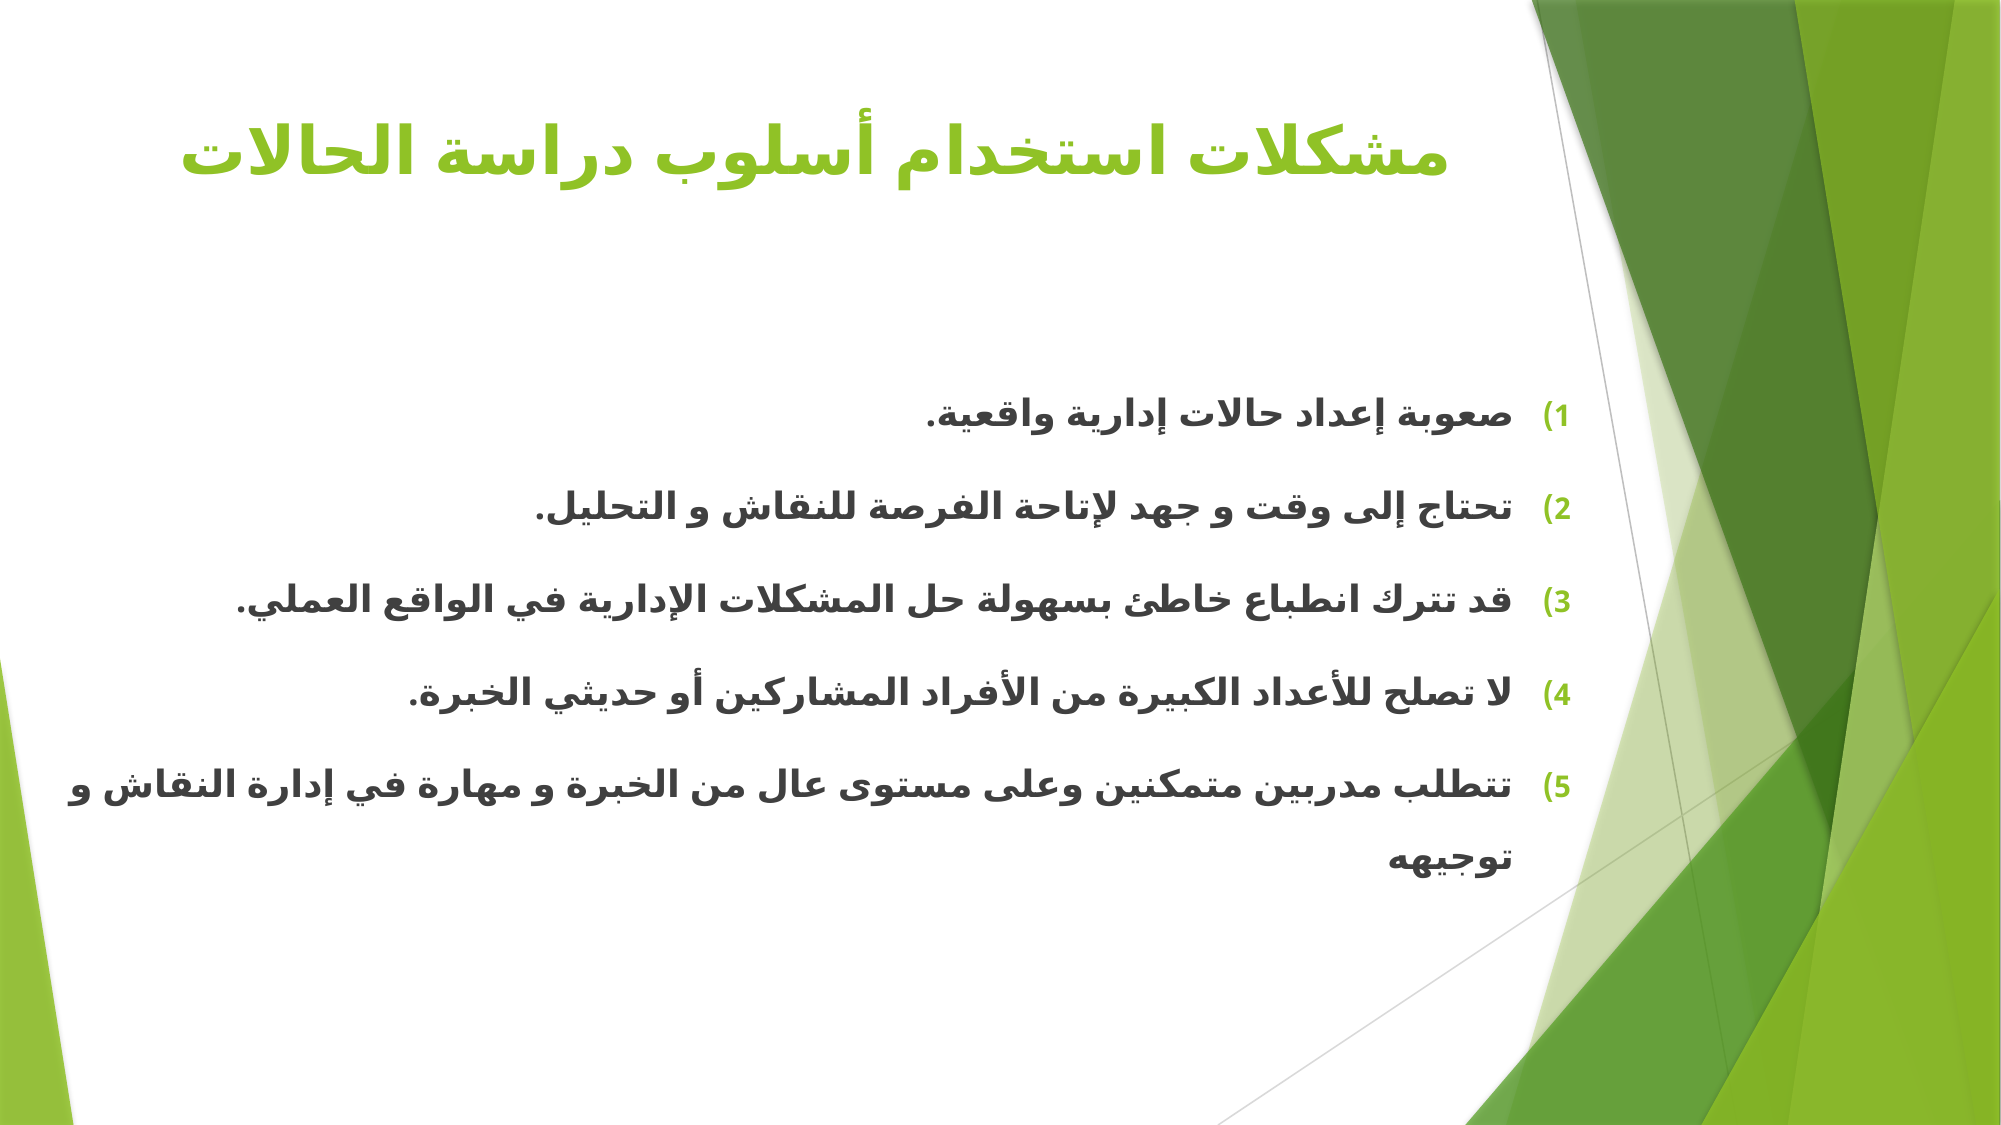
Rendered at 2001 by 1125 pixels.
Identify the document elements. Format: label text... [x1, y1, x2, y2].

list صعوبة إعداد حالات إدارية واقعية. تحتاج إلى وقت و جهد لإتاحة الفرصة للنقاش و التحليل. قد تترك انطباع خاطئ بسهولة حل المشكلات الإدارية في الواقع العملي. لا تصلح للأعداد الكبيرة من الأفراد المشاركين أو حديثي الخبرة. تتطلب مدربين متمكنين وعلى مستوى عال من الخبرة و مهارة في إدارة النقاش و توجيهه [0, 354, 1586, 992]
title مشكلات استخدام أسلوب دراسة الحالات [111, 99, 1522, 317]
